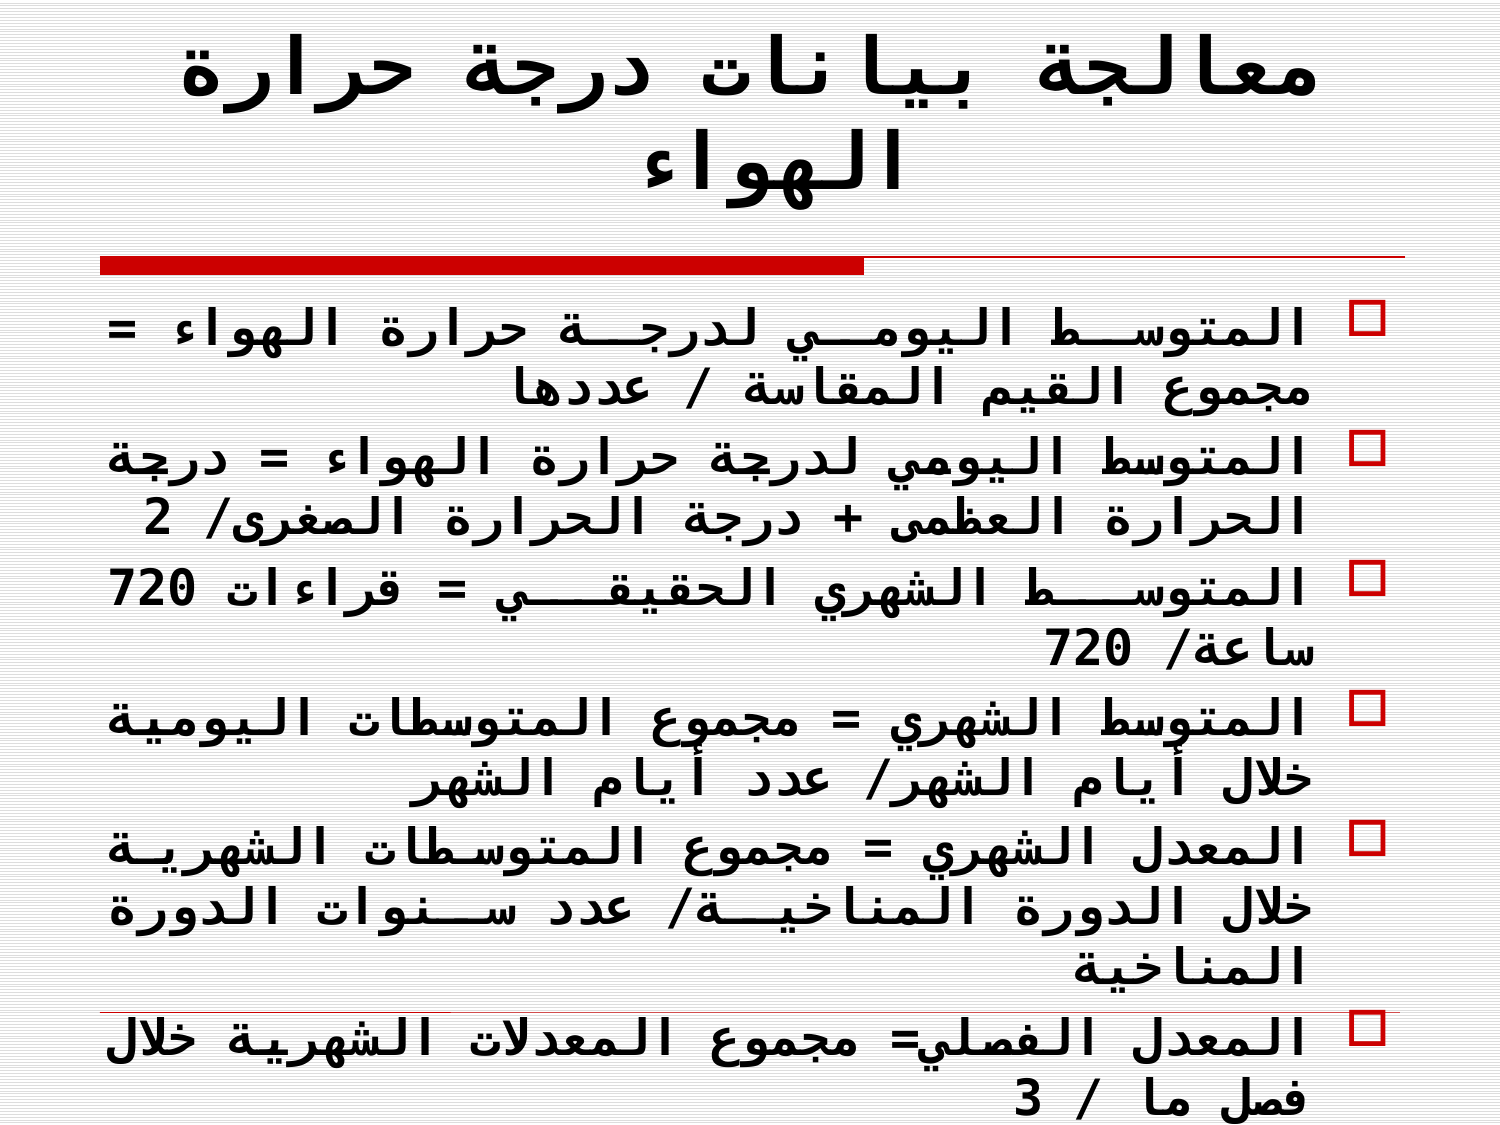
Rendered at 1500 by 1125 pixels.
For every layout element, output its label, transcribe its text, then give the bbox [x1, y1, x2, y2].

title معالجة بيانات درجة حرارة الهواء [94, 50, 1407, 213]
list المتوسط اليومي لدرجة حرارة الهواء = مجموع القيم المقاسة / عددها المتوسط اليومي لدرجة حرارة الهواء = درجة الحرارة العظمى + درجة الحرارة الصغرى/ 2 المتوسط الشهري الحقيقي = قراءات 720 ساعة/ 720 المتوسط الشهري = مجموع المتوسطات اليومية خلال أيام الشهر/ عدد أيام الشهر المعدل الشهري = مجموع المتوسطات الشهرية خلال الدورة المناخية/ عدد سنوات الدورة المناخية المعدل الفصلي= مجموع المعدلات الشهرية خلال فصل ما / 3 المعدل السنوي = مجموع المعدلات الشهرية خلال سنوات الإحصائية/ 12 [92, 287, 1406, 988]
